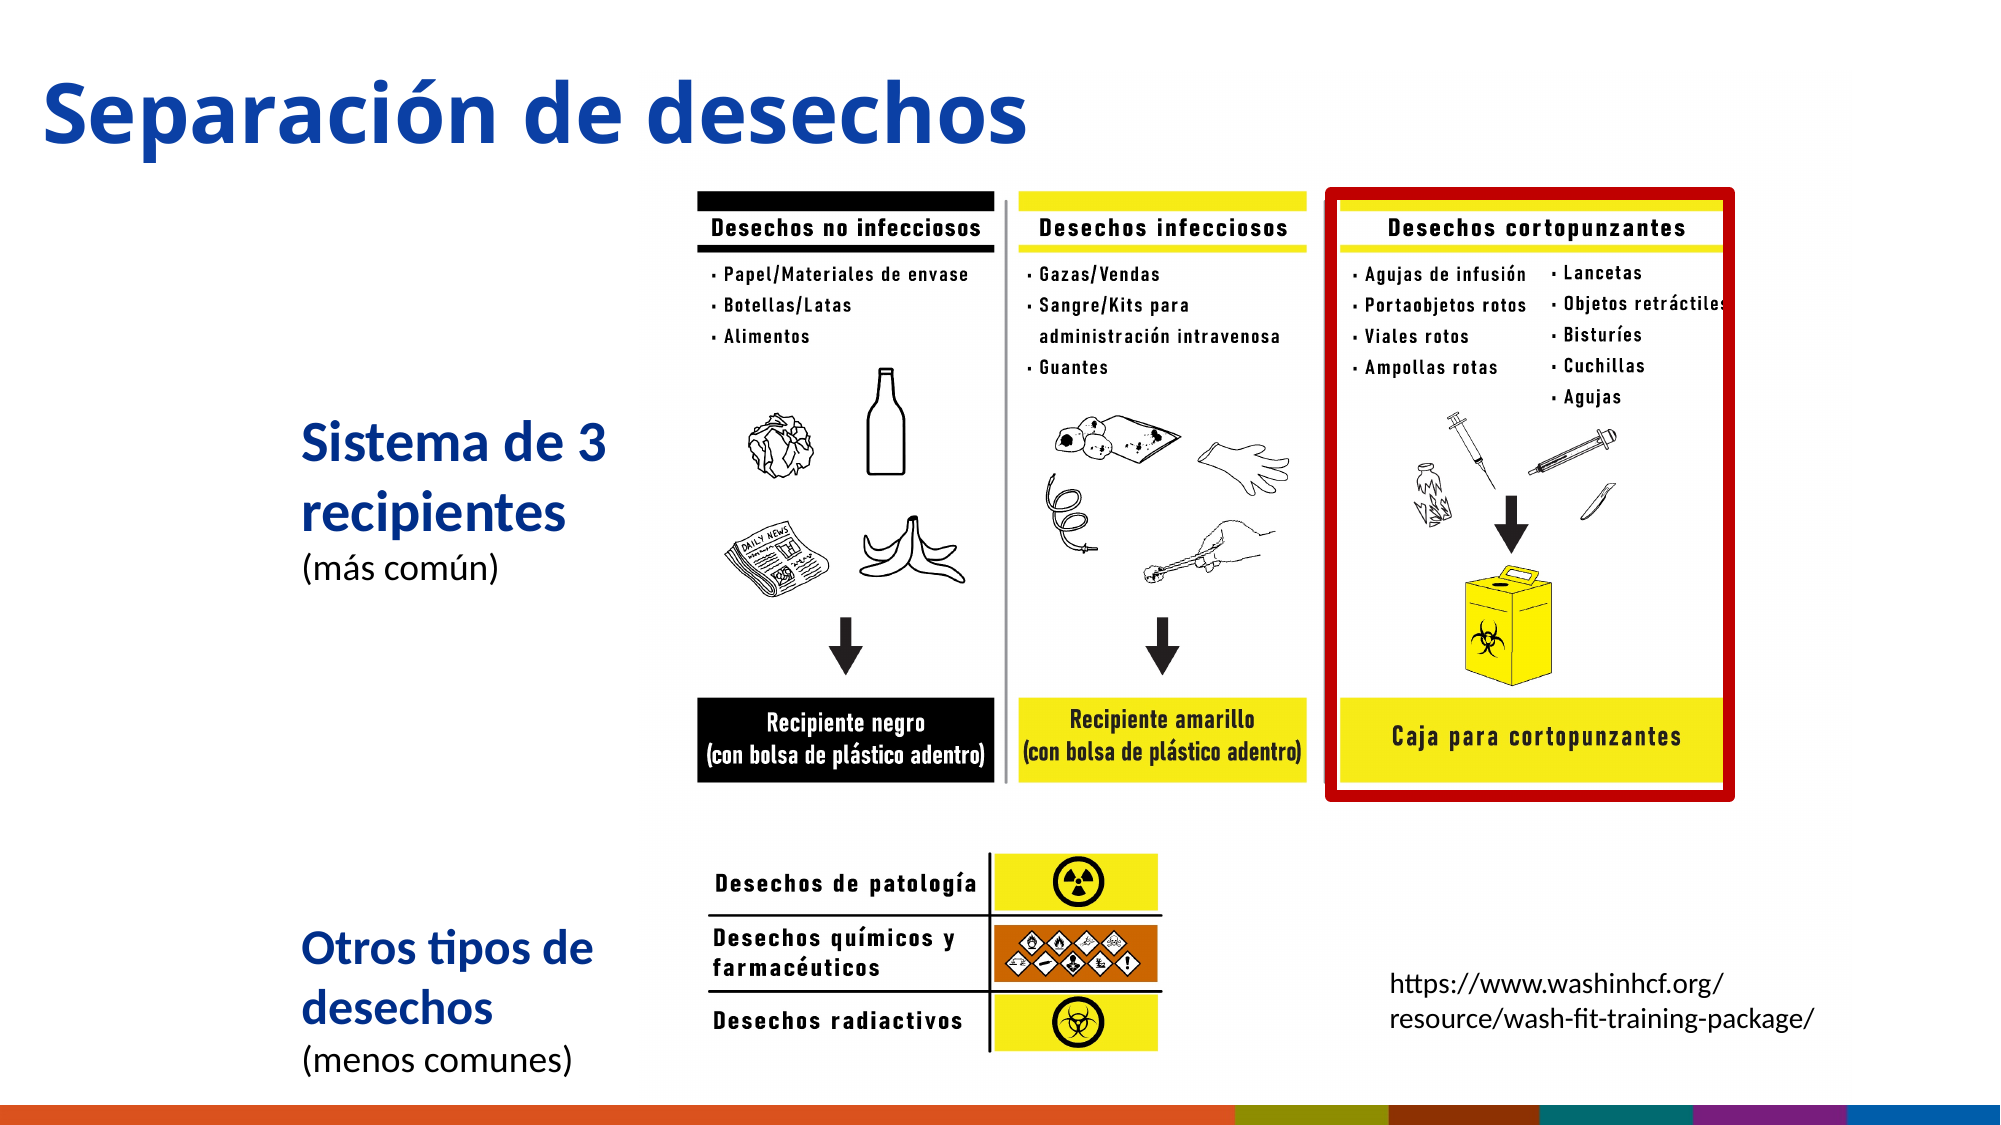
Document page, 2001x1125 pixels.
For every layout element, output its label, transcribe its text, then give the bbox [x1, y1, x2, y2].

title Separación de desechos [27, 22, 1828, 168]
picture [0, 1105, 2000, 1125]
text_box Otros tipos de desechos (menos comunes) [284, 905, 634, 1089]
picture [639, 70, 1853, 1103]
text_box Sistema de 3 recipientes (más común) [284, 393, 634, 597]
